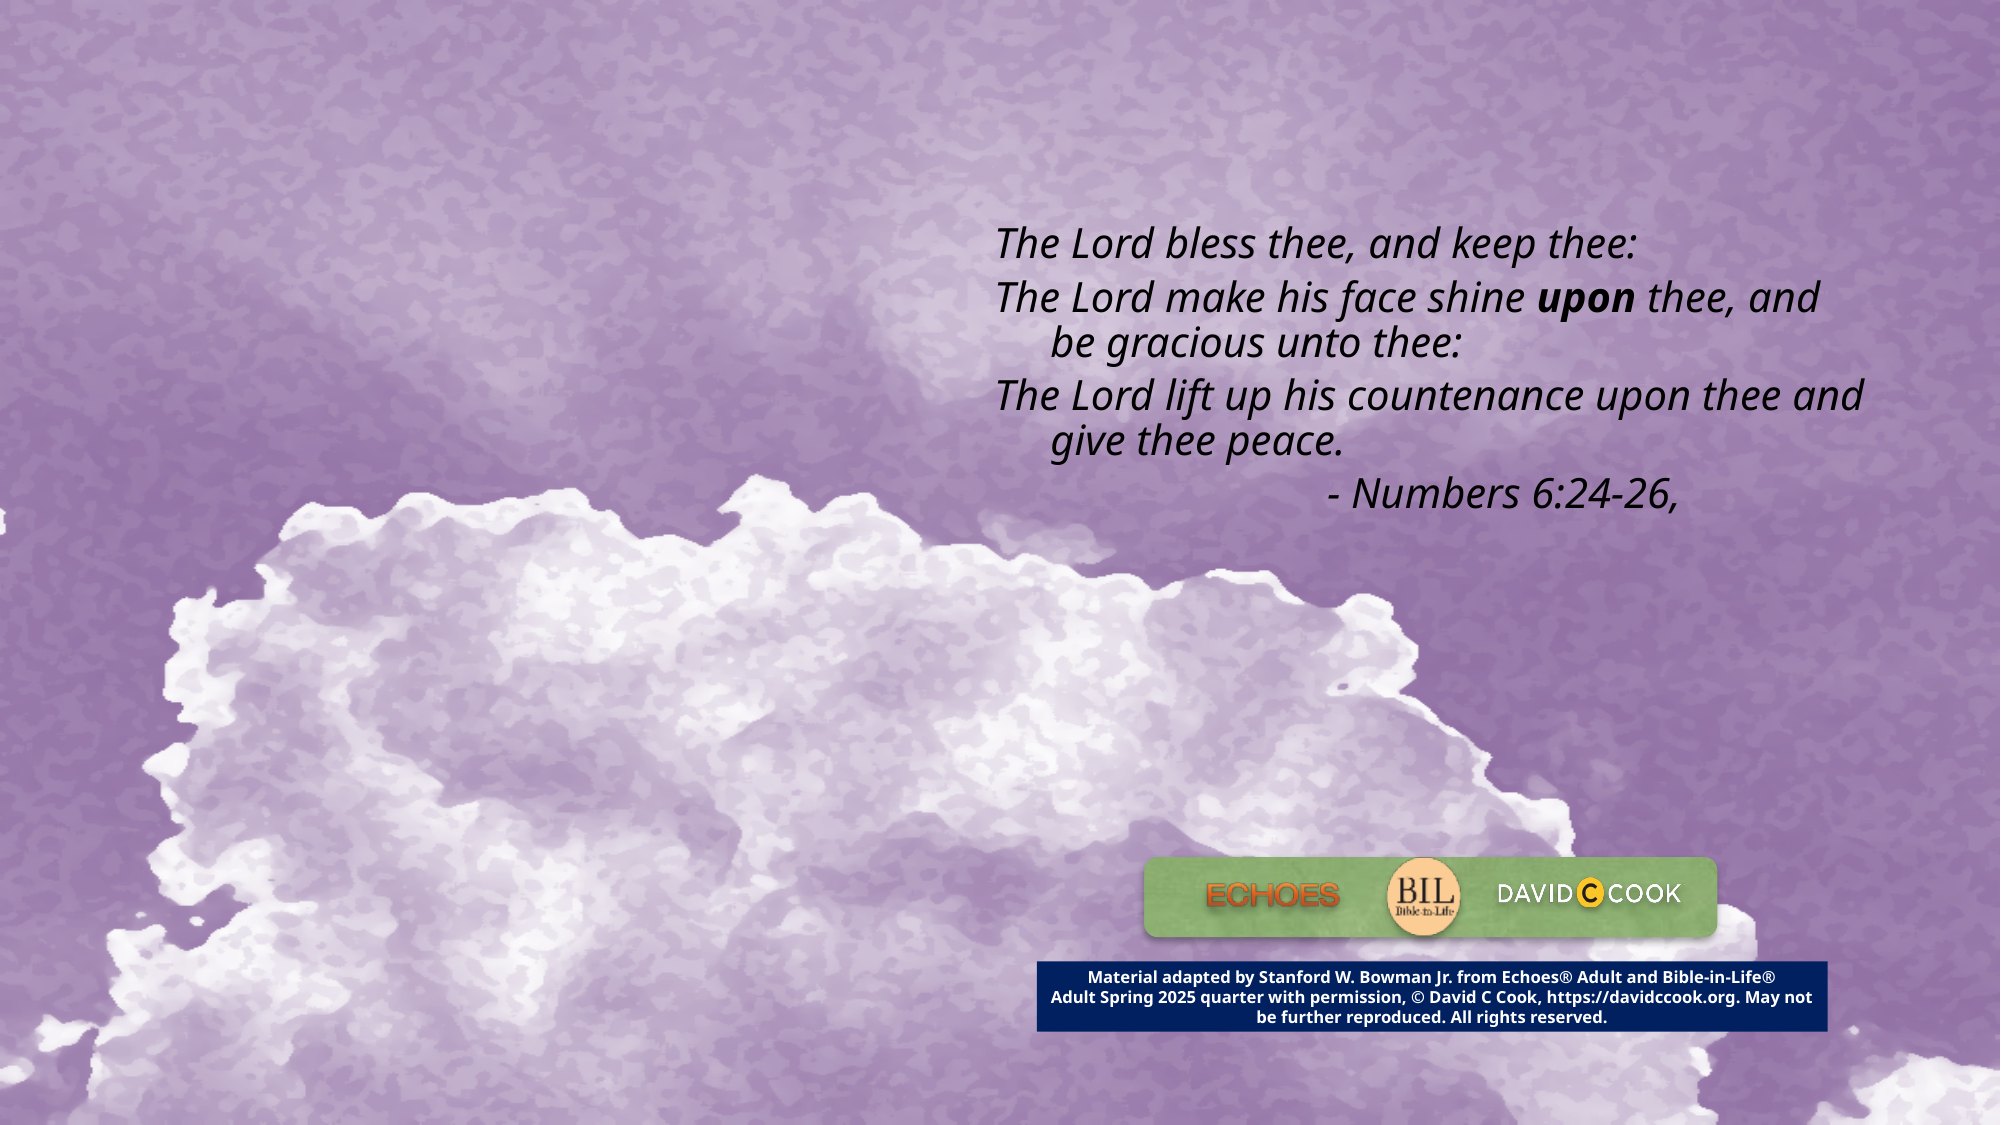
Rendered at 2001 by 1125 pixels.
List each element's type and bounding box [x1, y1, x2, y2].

picture [0, 0, 2000, 1125]
text_box [1036, 849, 1829, 1013]
